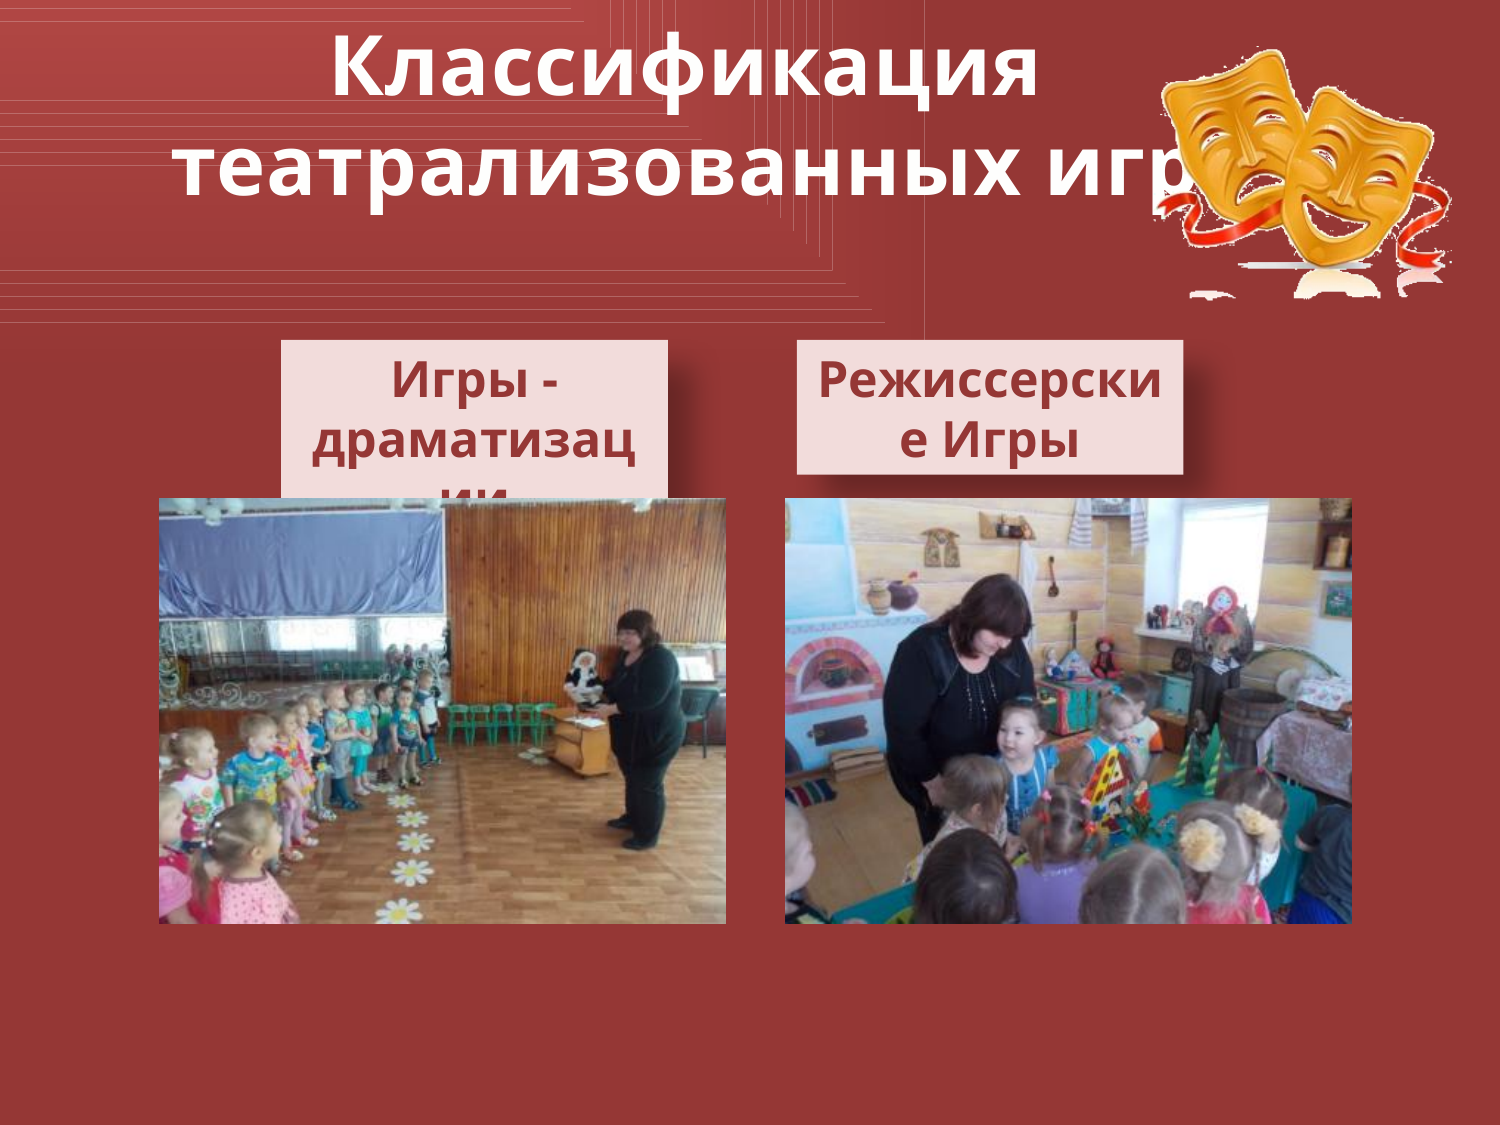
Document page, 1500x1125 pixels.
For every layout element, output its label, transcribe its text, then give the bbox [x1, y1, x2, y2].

picture [1136, 46, 1465, 317]
text_box Игры - драматизации [281, 339, 668, 497]
title Классификация театрализованных игр: [152, 35, 1243, 270]
picture [159, 498, 726, 924]
text_box Режиссерские Игры [796, 339, 1184, 475]
picture [784, 498, 1352, 924]
